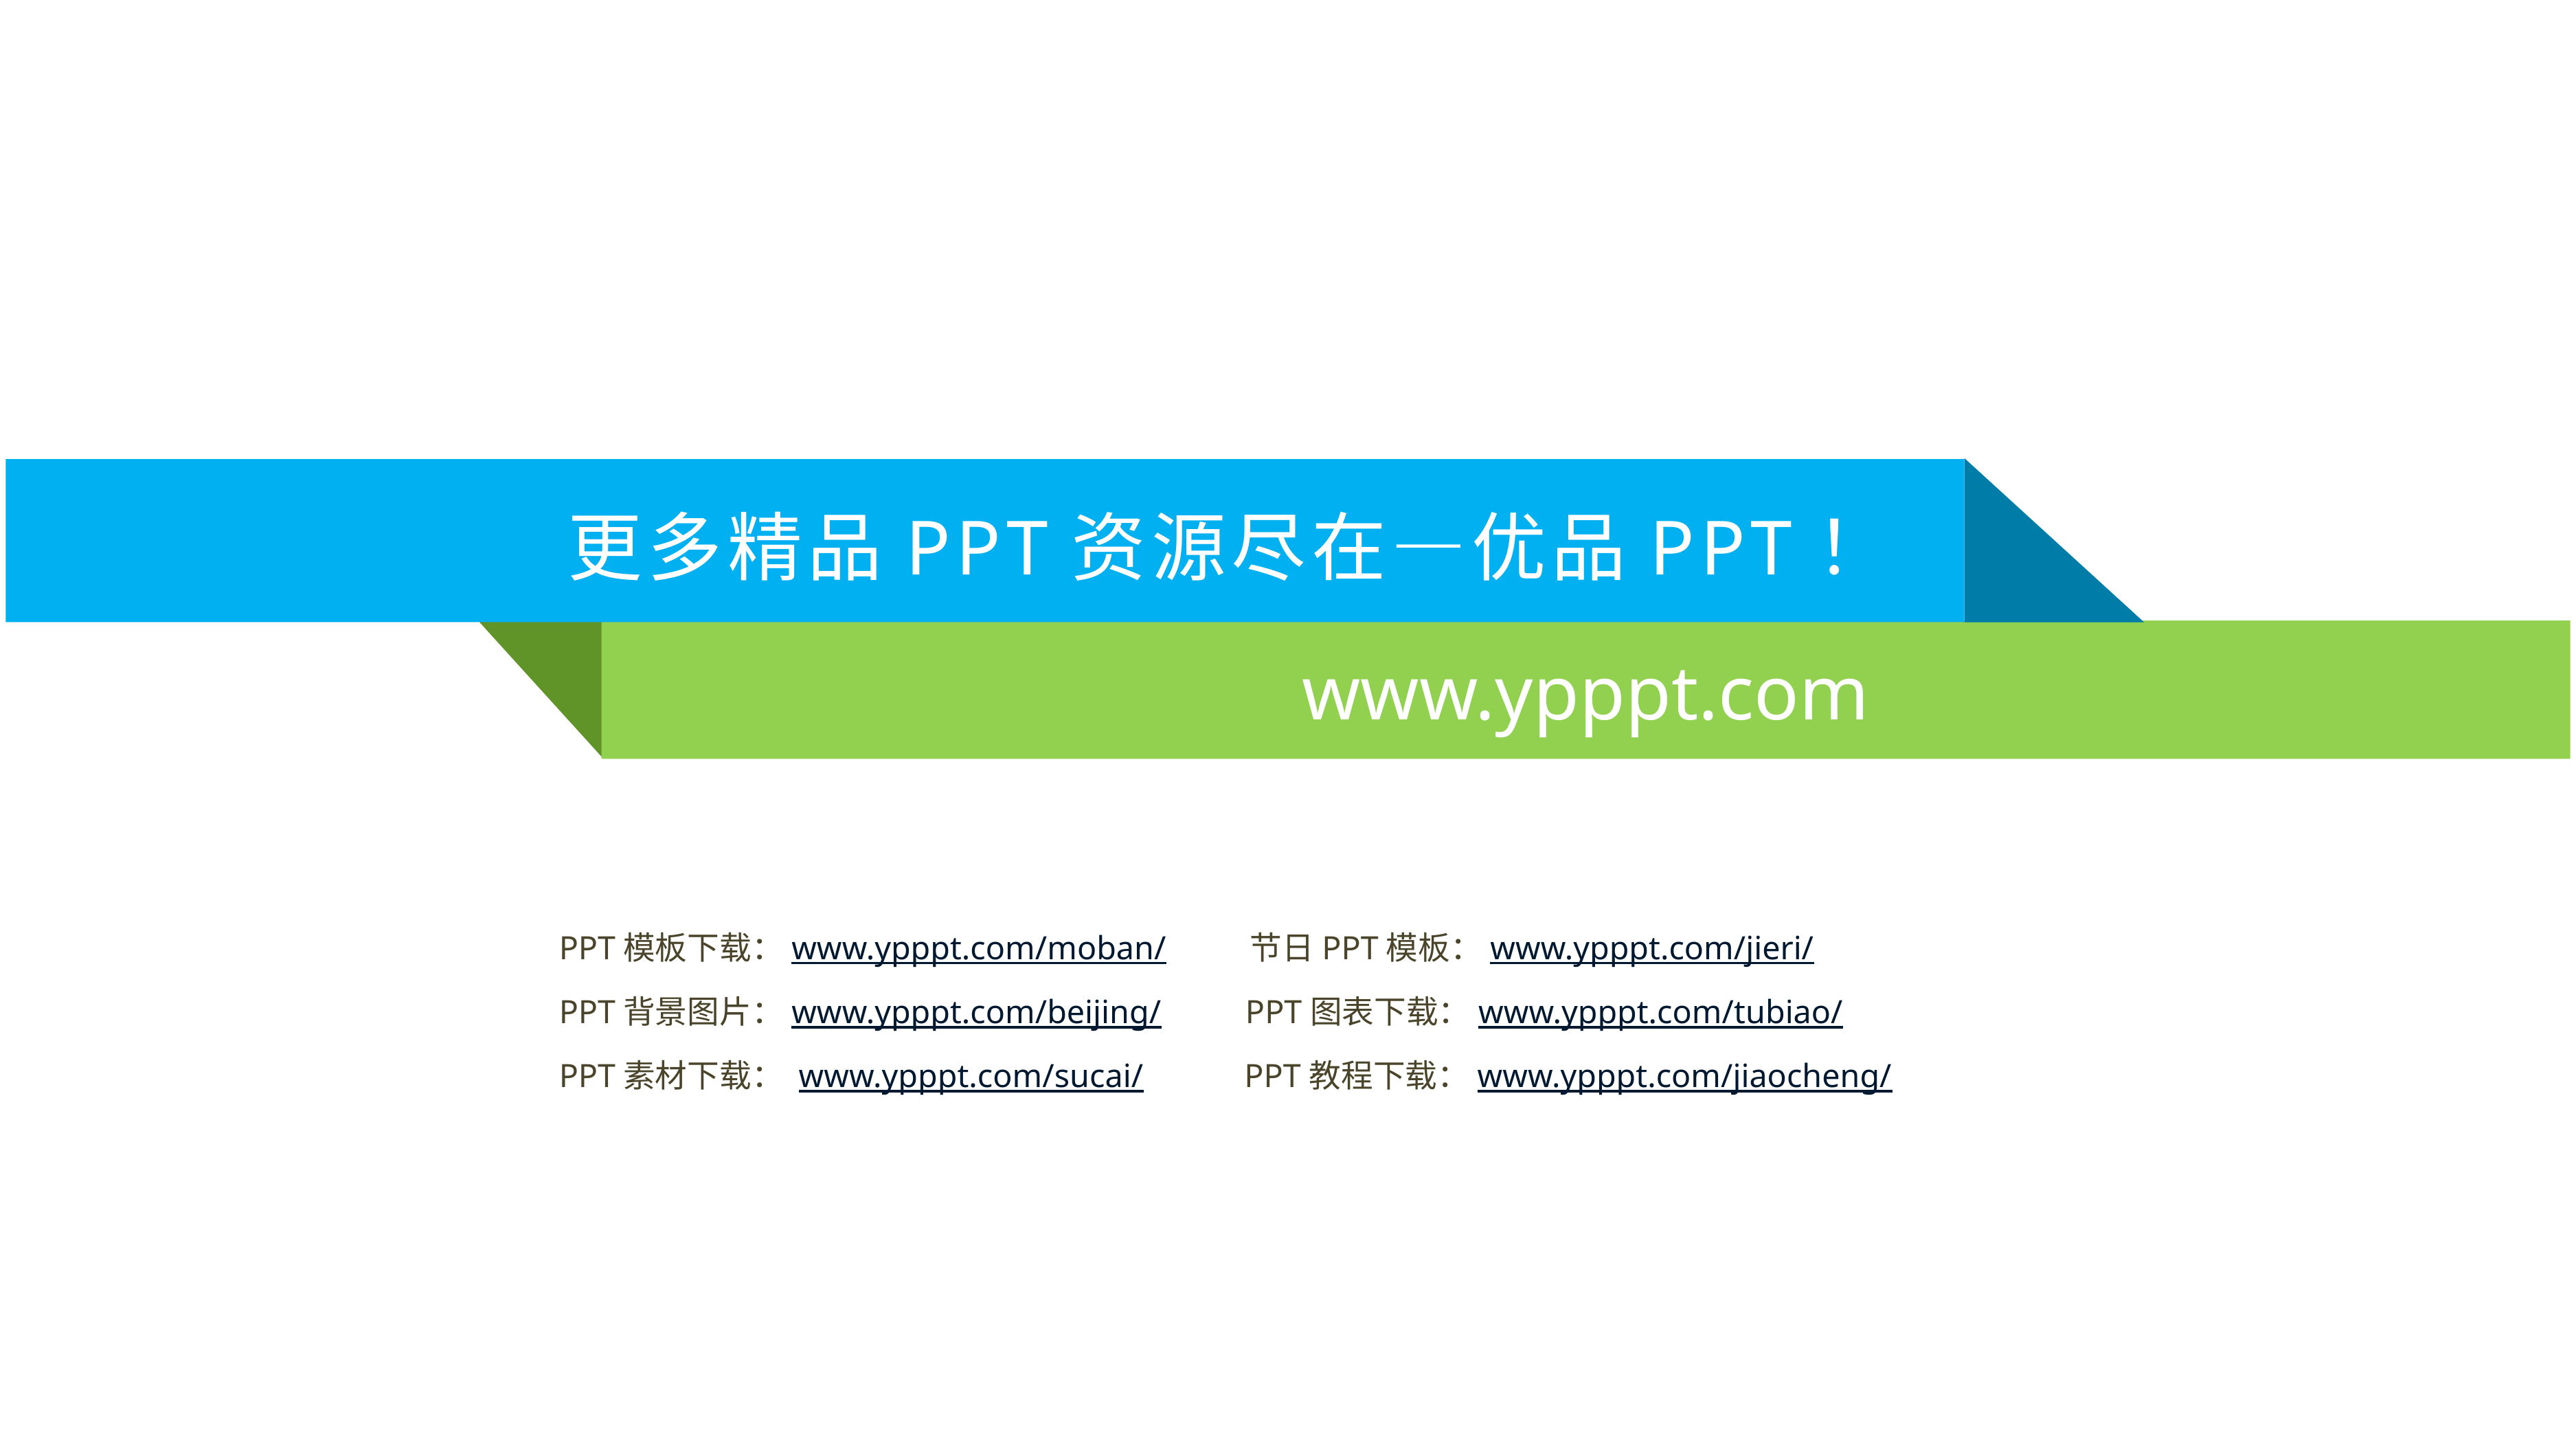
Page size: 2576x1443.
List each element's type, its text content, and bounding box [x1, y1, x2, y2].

text_box [1963, 456, 2146, 623]
text_box 更多精品PPT资源尽在—优品PPT！ [5, 458, 1963, 623]
text_box www.ypppt.com [601, 620, 2571, 759]
text_box [479, 623, 601, 757]
text_box PPT模板下载：www.ypppt.com/moban/ 节日PPT模板：www.ypppt.com/jieri/ PPT背景图片：www.ypppt.com/beijing/ PPT图表下载：www.ypppt.com/tubiao/ PPT素材下载： www.ypppt.com/sucai/ PPT教程下载：www.ypppt.com/jiaocheng/ [548, 825, 2002, 1181]
